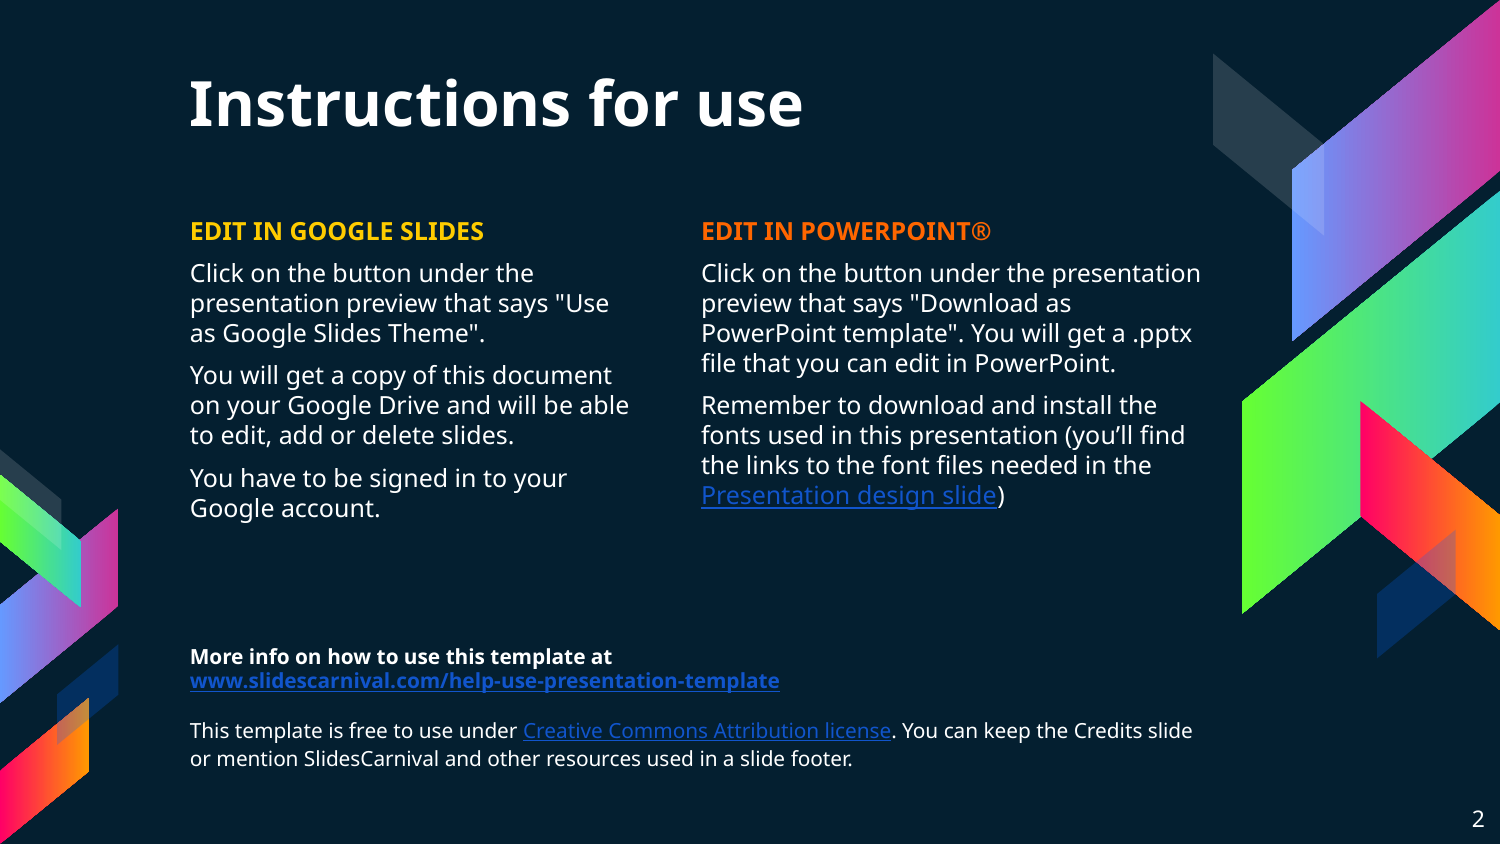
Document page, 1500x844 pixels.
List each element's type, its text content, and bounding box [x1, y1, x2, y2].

list EDIT IN POWERPOINT® Click on the button under the presentation preview that says "Download as PowerPoint template". You will get a .pptx file that you can edit in PowerPoint. Remember to download and install the fonts used in this presentation (you’ll find the links to the font files needed in the Presentation design slide) [686, 200, 1221, 628]
list EDIT IN GOOGLE SLIDES Click on the button under the presentation preview that says "Use as Google Slides Theme". You will get a copy of this document on your Google Drive and will be able to edit, add or delete slides. You have to be signed in to your Google account. [175, 200, 655, 628]
title Instructions for use [175, 49, 1155, 155]
slide_number ‹#› [1403, 789, 1500, 844]
list More info on how to use this template at www.slidescarnival.com/help-use-presentation-template This template is free to use under Creative Commons Attribution license. You can keep the Credits slide or mention SlidesCarnival and other resources used in a slide footer. [175, 628, 1221, 764]
